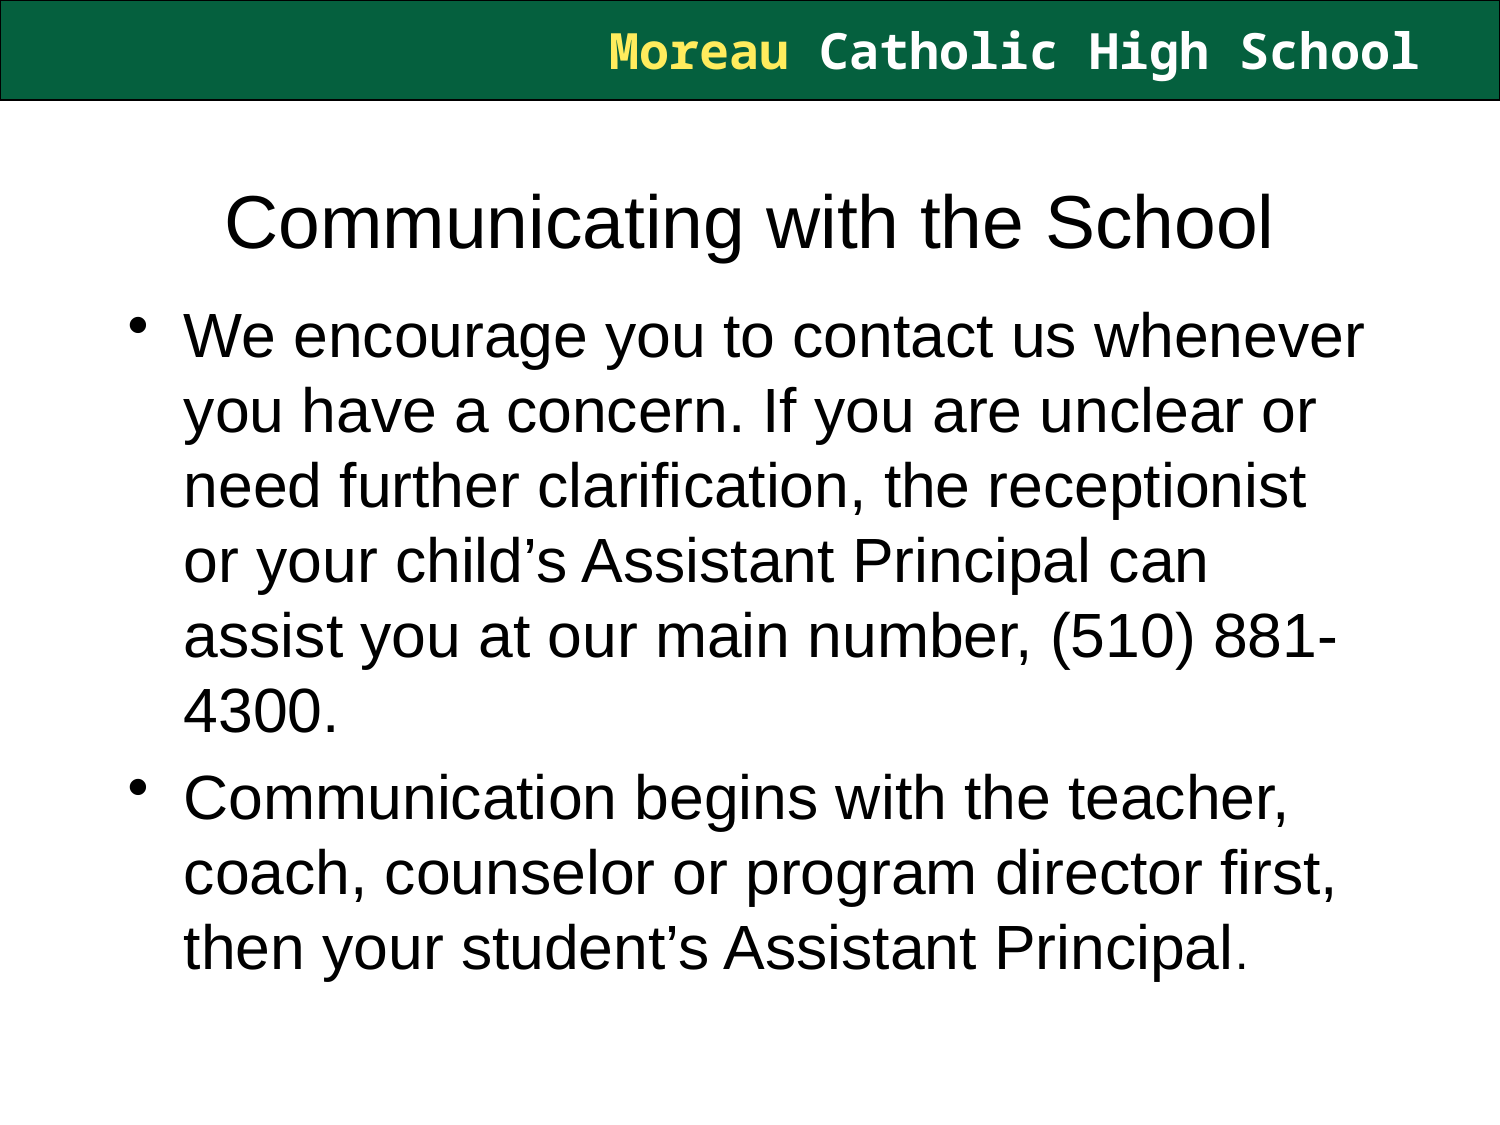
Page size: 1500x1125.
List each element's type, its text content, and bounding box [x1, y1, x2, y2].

list We encourage you to contact us whenever you have a concern. If you are unclear or need further clarification, the receptionist or your child’s Assistant Principal can assist you at our main number, (510) 881-4300. Communication begins with the teacher, coach, counselor or program director first, then your student’s Assistant Principal. [112, 287, 1388, 1001]
title Communicating with the School [112, 124, 1388, 287]
